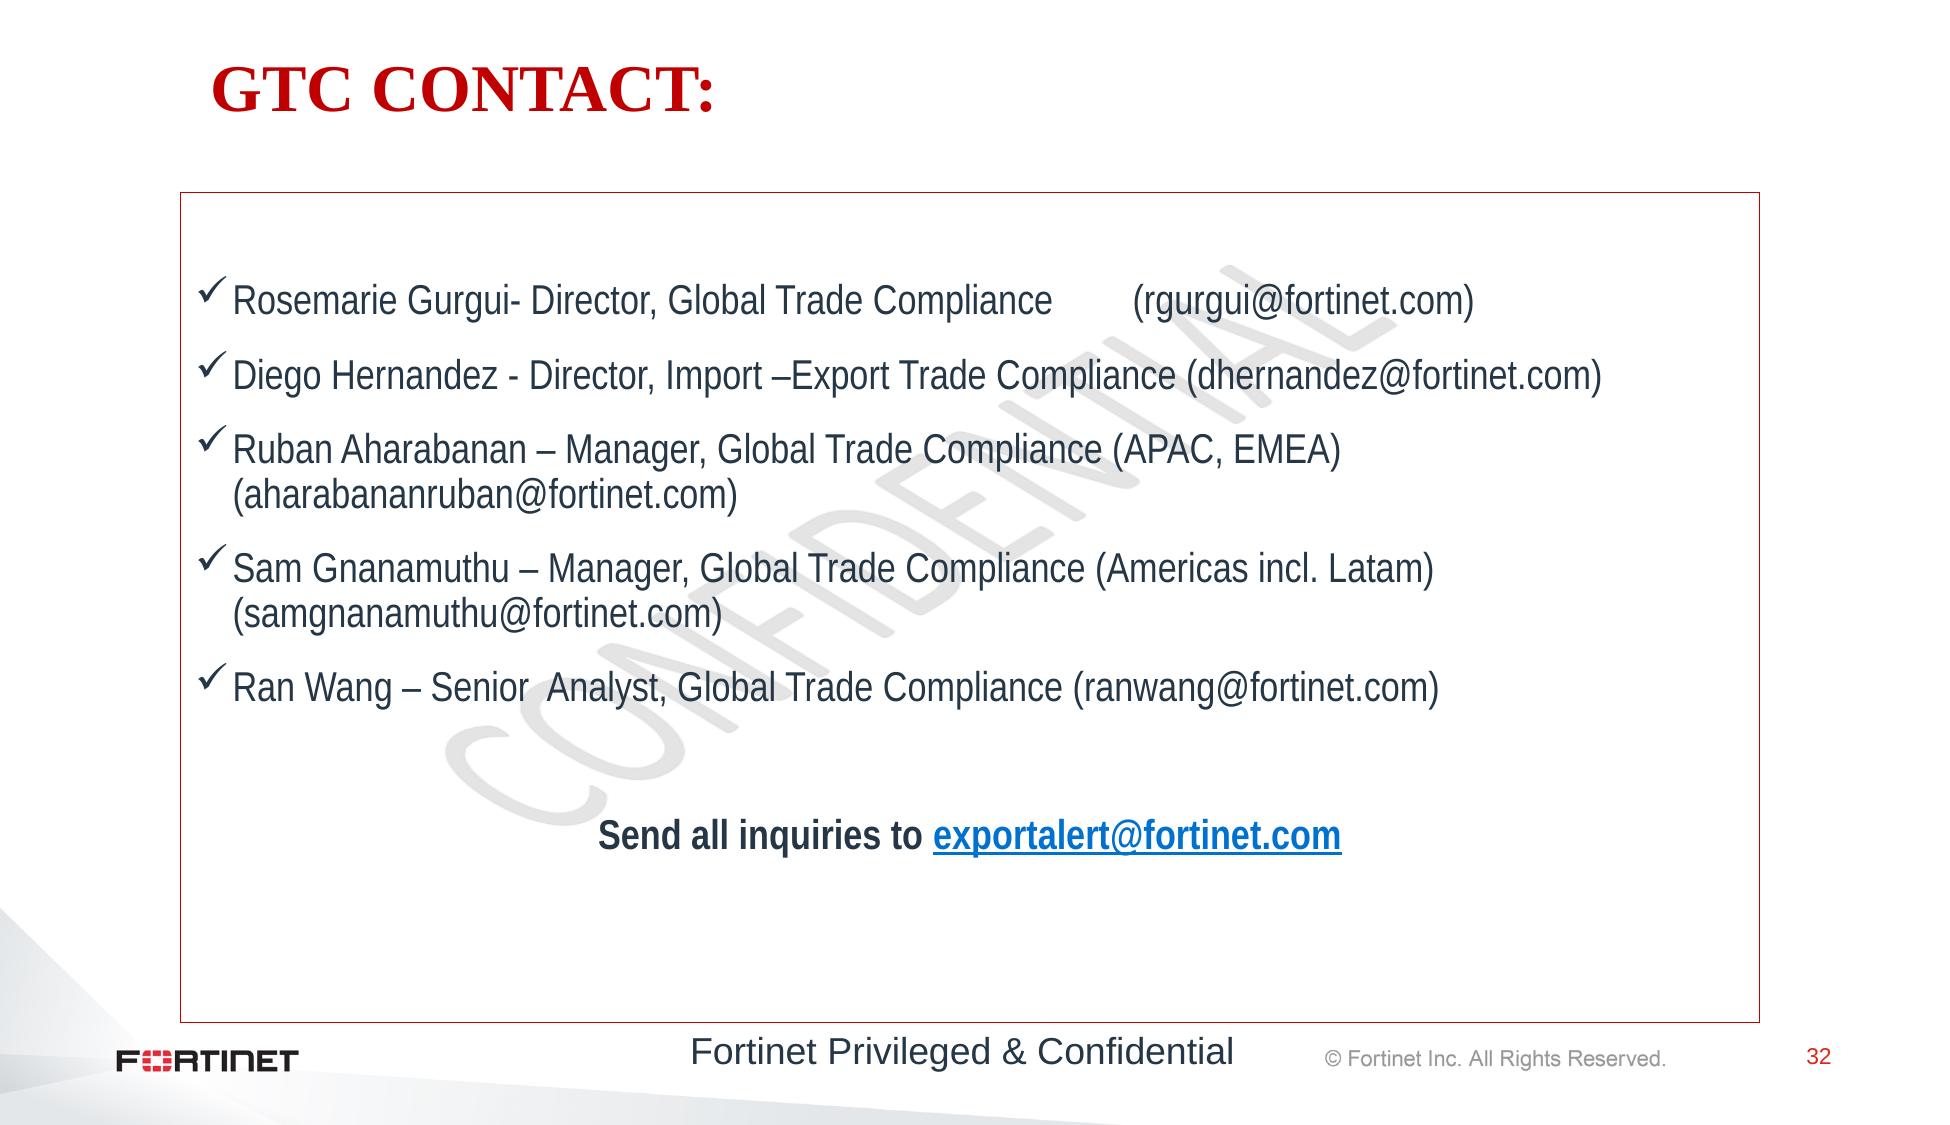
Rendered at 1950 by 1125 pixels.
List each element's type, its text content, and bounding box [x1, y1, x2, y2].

picture [0, 1, 1950, 1125]
list Rosemarie Gurgui- Director, Global Trade Compliance (rgurgui@fortinet.com) Diego Hernandez - Director, Import –Export Trade Compliance (dhernandez@fortinet.com) Ruban Aharabanan – Manager, Global Trade Compliance (APAC, EMEA) (aharabananruban@fortinet.com) Sam Gnanamuthu – Manager, Global Trade Compliance (Americas incl. Latam) (samgnanamuthu@fortinet.com) Ran Wang – Senior Analyst, Global Trade Compliance (ranwang@fortinet.com) Send all inquiries to exportalert@fortinet.com [180, 192, 1760, 1023]
text_box Fortinet Privileged & Confidential [622, 1022, 1303, 1081]
title GTC CONTACT: [195, 46, 1781, 223]
